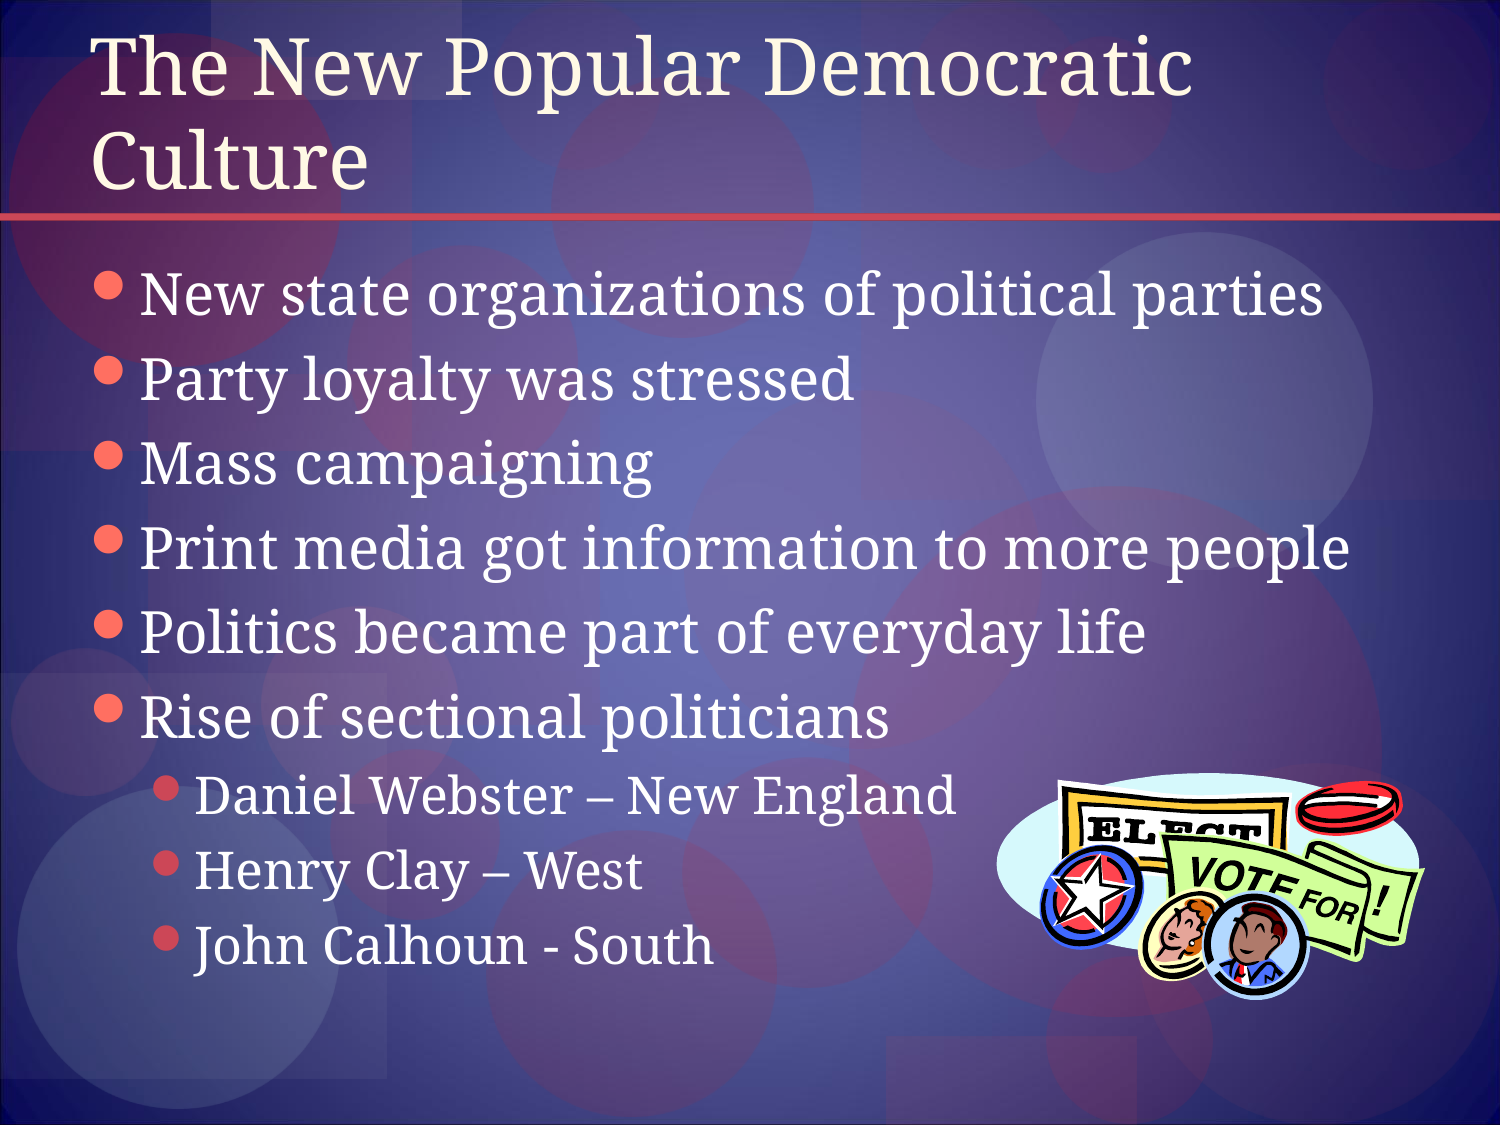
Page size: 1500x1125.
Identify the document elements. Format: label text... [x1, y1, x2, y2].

picture [0, 0, 1500, 1125]
text_box New state organizations of political parties Party loyalty was stressed Mass campaigning Print media got information to more people Politics became part of everyday life Rise of sectional politicians Daniel Webster – New England Henry Clay – West John Calhoun - South [74, 249, 1425, 1000]
text_box The New Popular Democratic Culture [74, 26, 1425, 214]
